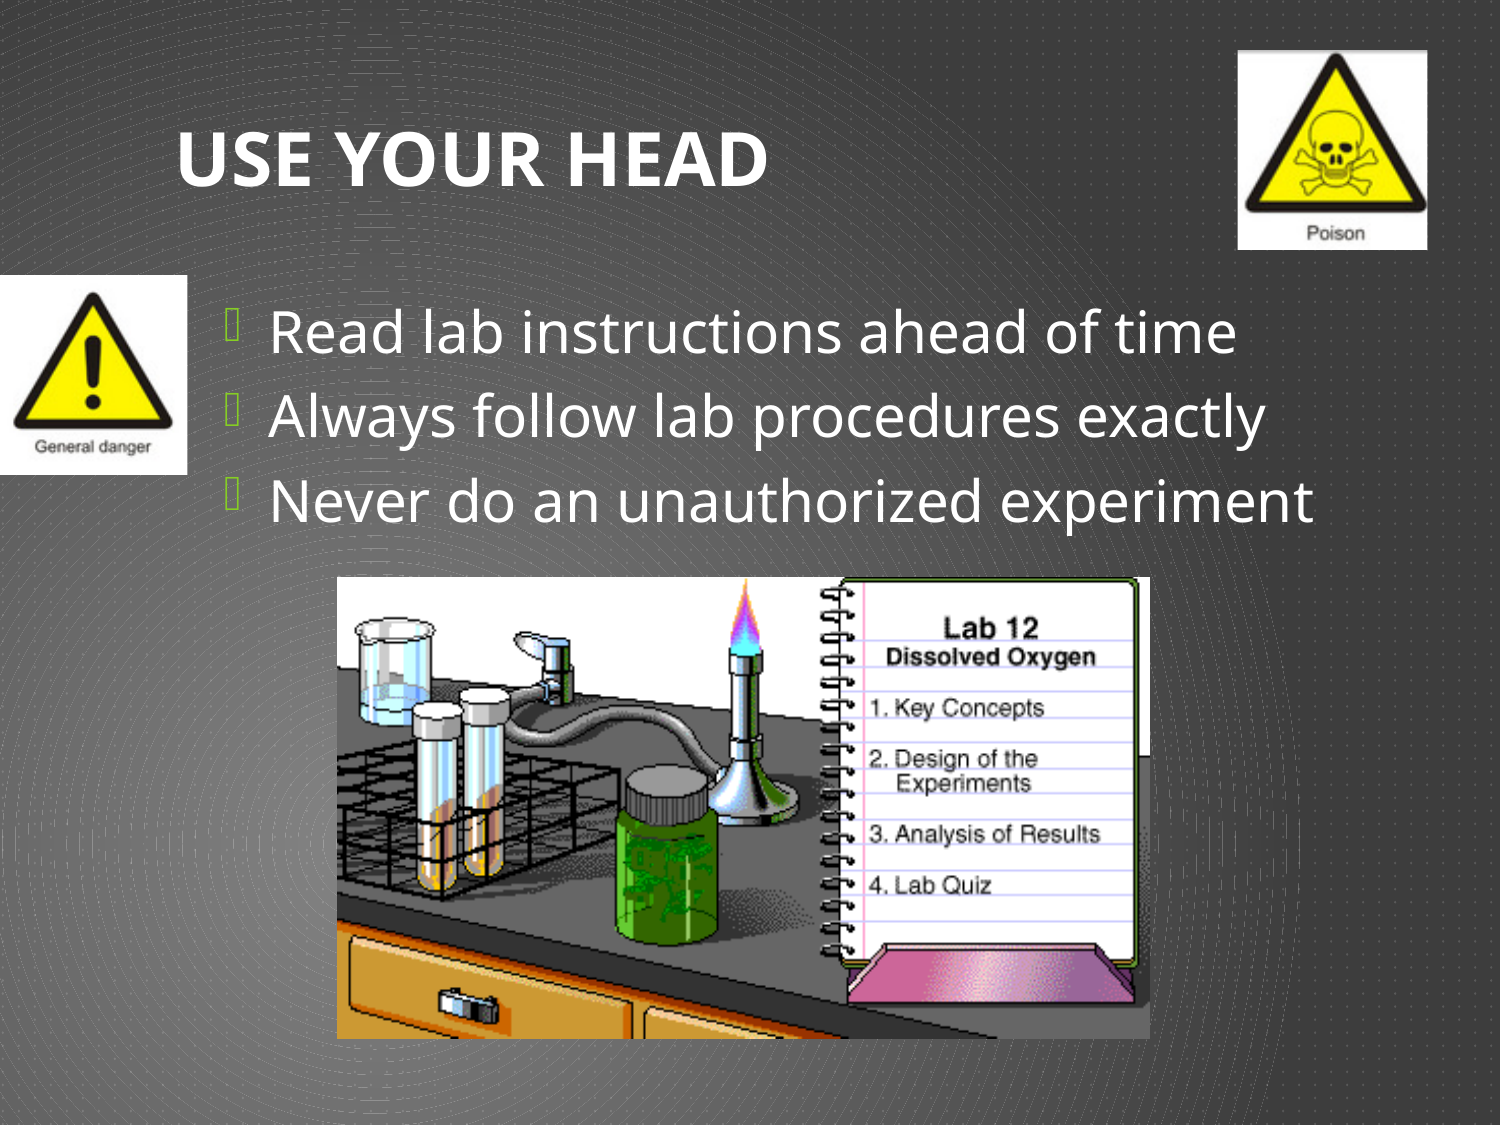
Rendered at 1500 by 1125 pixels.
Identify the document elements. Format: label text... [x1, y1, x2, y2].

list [337, 576, 1151, 1039]
title Use Your Head [174, 62, 1231, 250]
picture [0, 274, 188, 476]
list Read lab instructions ahead of time Always follow lab procedures exactly Never do an unauthorized experiment [212, 287, 1450, 638]
picture [1237, 49, 1428, 251]
